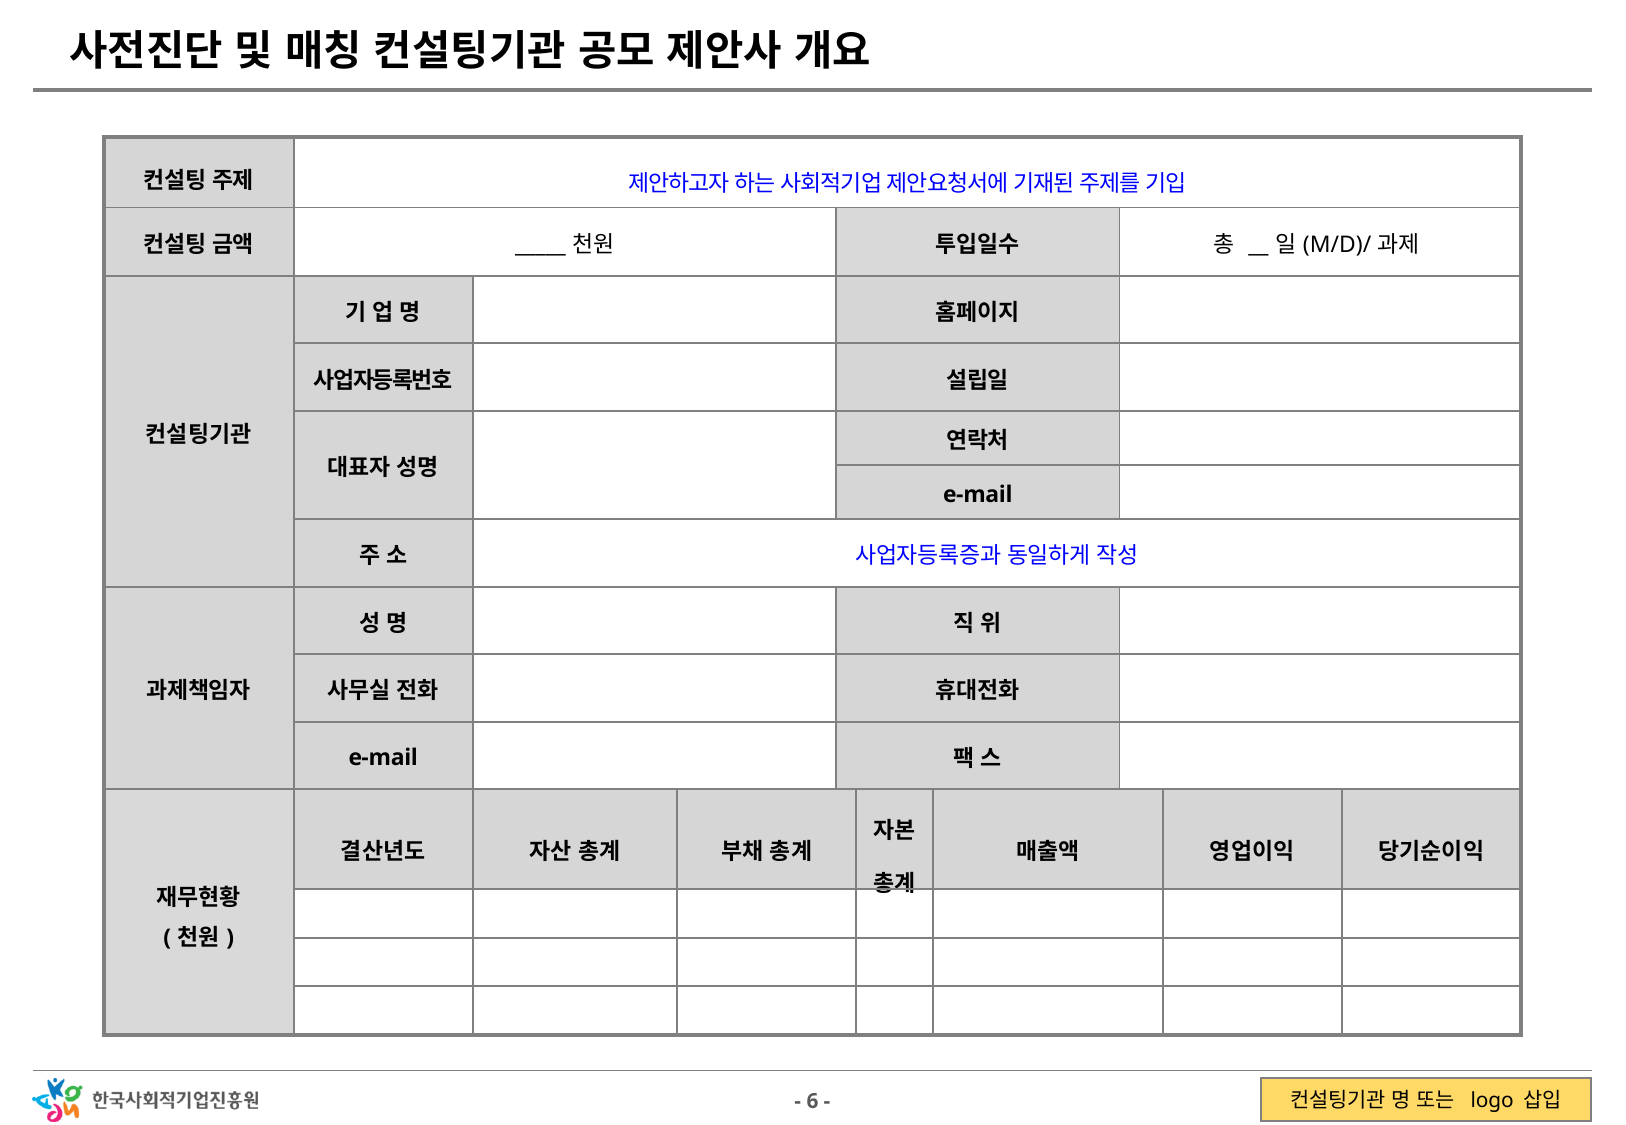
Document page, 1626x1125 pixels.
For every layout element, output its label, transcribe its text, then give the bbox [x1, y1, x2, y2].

table_cell [474, 412, 835, 518]
table_cell _____천원 [295, 208, 835, 275]
table_cell 당기순이익 [1343, 790, 1519, 888]
table_cell 컨설팅 금액 [106, 208, 293, 275]
table_header 컨설팅 주제 [106, 139, 293, 207]
table_cell [1343, 987, 1519, 1033]
table_cell 컨설팅기관 [106, 277, 293, 586]
table_cell [474, 987, 676, 1033]
text_box [406, 260, 1625, 336]
table_cell [474, 588, 835, 653]
table_cell 결산년도 [295, 790, 472, 888]
table_cell 팩 스 [837, 723, 1119, 788]
table_cell 사업자등록증과 동일하게 작성 [474, 520, 1519, 586]
table_cell 자산 총계 [474, 790, 676, 888]
table_cell 부채 총계 [678, 790, 855, 888]
picture [32, 1078, 258, 1122]
table_cell 영업이익 [1164, 790, 1341, 888]
table_cell 사업자등록번호 [295, 344, 472, 410]
table_cell [1120, 655, 1519, 721]
table_cell 기 업 명 [295, 277, 472, 342]
table_cell [1120, 466, 1519, 518]
table_cell [1164, 987, 1341, 1033]
table_cell e-mail [295, 723, 472, 788]
table_cell 직 위 [837, 588, 1119, 653]
table_cell 주 소 [295, 520, 472, 586]
table_cell [678, 987, 855, 1033]
table_cell [1164, 890, 1341, 937]
table_cell [474, 890, 676, 937]
table_cell [474, 336, 835, 342]
table_cell [678, 939, 855, 985]
table_cell [1343, 890, 1519, 937]
table_cell [1120, 336, 1519, 342]
table_cell [934, 939, 1162, 985]
table_cell [678, 890, 855, 937]
table_cell 총 __일(M/D)/과제 [1120, 208, 1519, 260]
table_cell 투입일수 [837, 208, 1119, 260]
table_cell [934, 890, 1162, 937]
table_cell [295, 890, 472, 937]
table_cell 자본 총계 [857, 790, 932, 888]
text_box 사전진단 및 매칭 컨설팅기관 공모 제안사 개요 [32, 16, 1061, 81]
table_cell 매출액 [934, 790, 1162, 888]
table_cell [934, 987, 1162, 1033]
table_cell [1120, 588, 1519, 653]
table_cell [1120, 344, 1519, 410]
table_cell [474, 939, 676, 985]
table_cell [474, 655, 835, 721]
table_cell [857, 890, 932, 937]
table_cell [1120, 723, 1519, 788]
table_cell [474, 344, 835, 410]
table_header 제안하고자 하는 사회적기업 제안요청서에 기재된 주제를 기입 [295, 139, 1519, 207]
table_cell [1164, 939, 1341, 985]
table_cell 재무현황 (천원) [106, 790, 293, 1033]
table_cell [1343, 939, 1519, 985]
table_cell e-mail [837, 466, 1119, 518]
table_cell 사무실 전화 [295, 655, 472, 721]
table_cell [295, 939, 472, 985]
table_cell [295, 987, 472, 1033]
table_cell 대표자 성명 [295, 412, 472, 518]
table_cell [1120, 412, 1519, 464]
table_cell 설립일 [837, 344, 1119, 410]
table_cell [857, 939, 932, 985]
table_cell 성 명 [295, 588, 472, 653]
table_cell 휴대전화 [837, 655, 1119, 721]
table_cell [857, 987, 932, 1033]
table_cell [474, 723, 835, 788]
table_cell 과제책임자 [106, 588, 293, 788]
table_cell 홈페이지 [837, 336, 1119, 342]
table_cell 연락처 [837, 412, 1119, 464]
